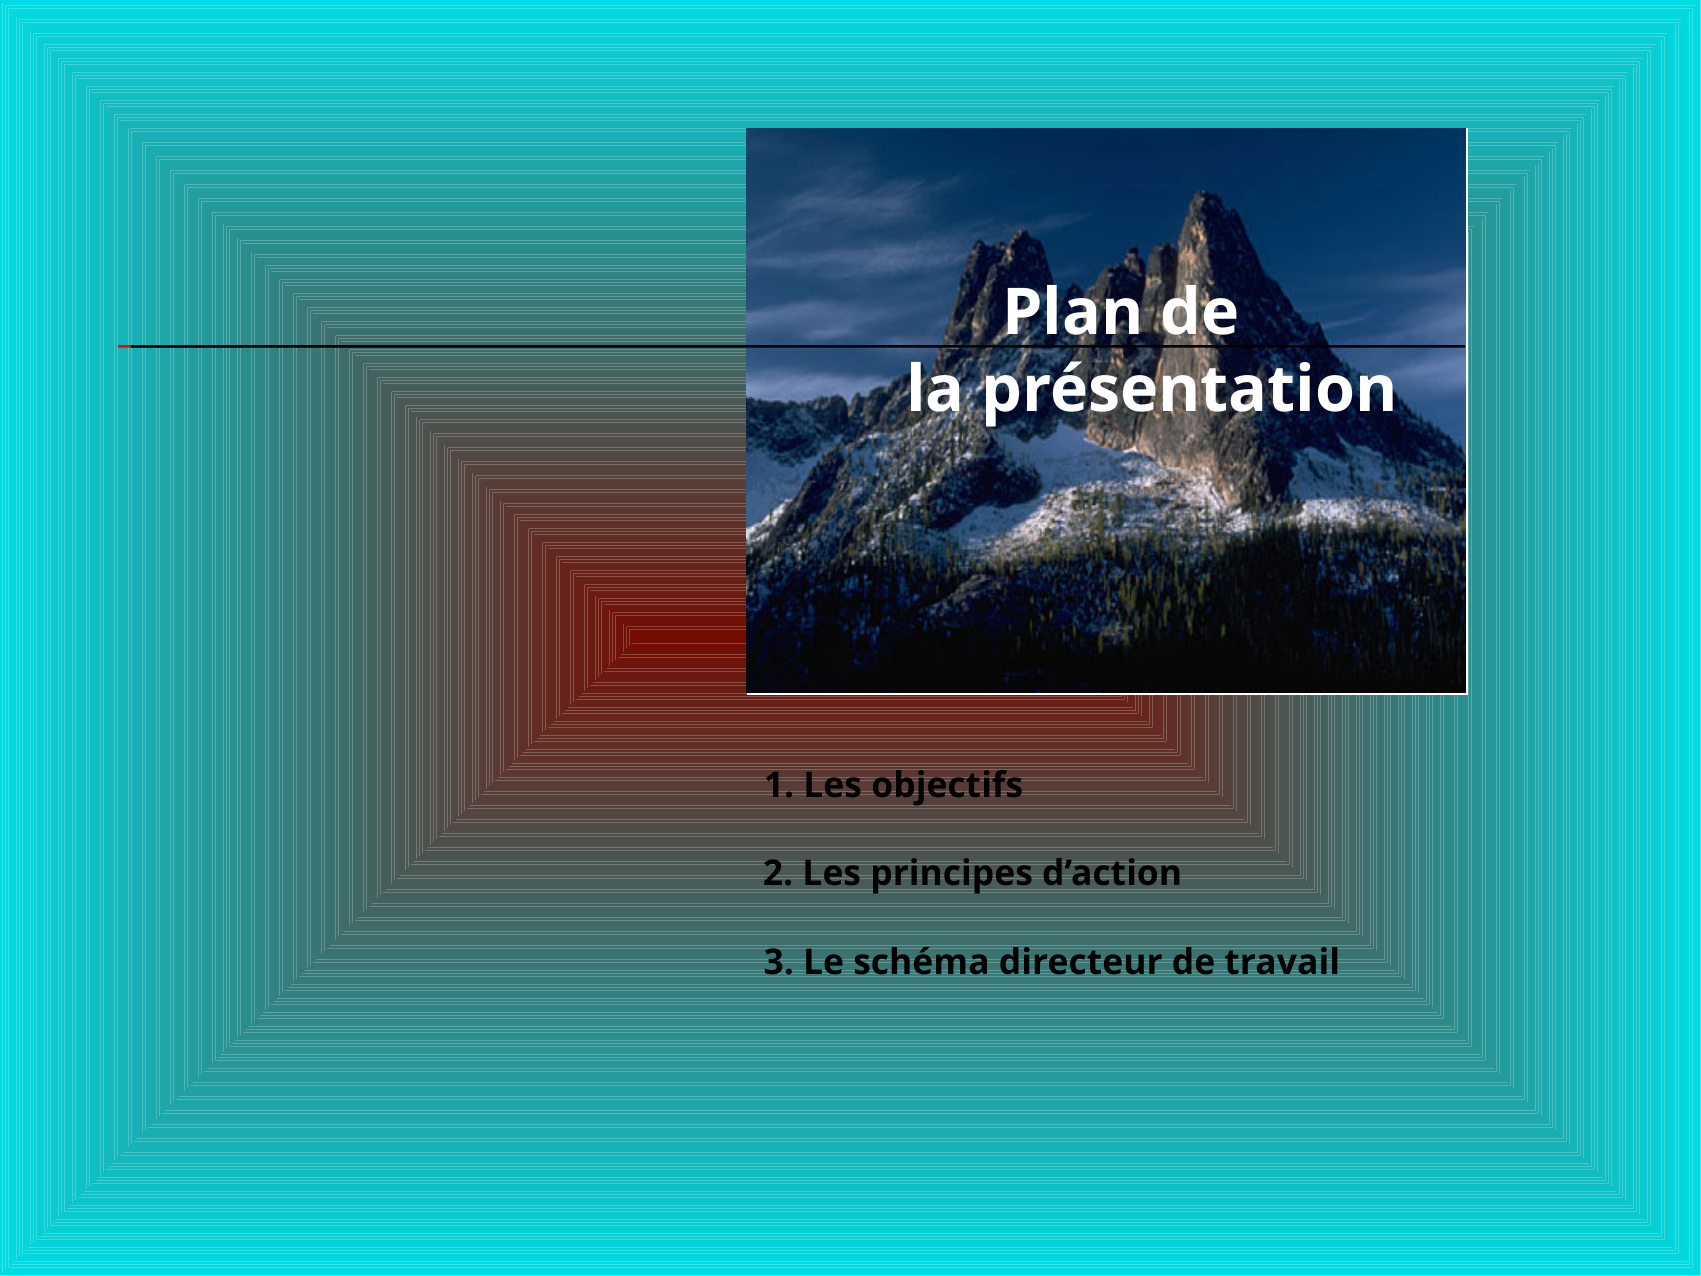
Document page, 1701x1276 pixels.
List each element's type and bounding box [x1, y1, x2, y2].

text_box [117, 128, 1468, 1004]
